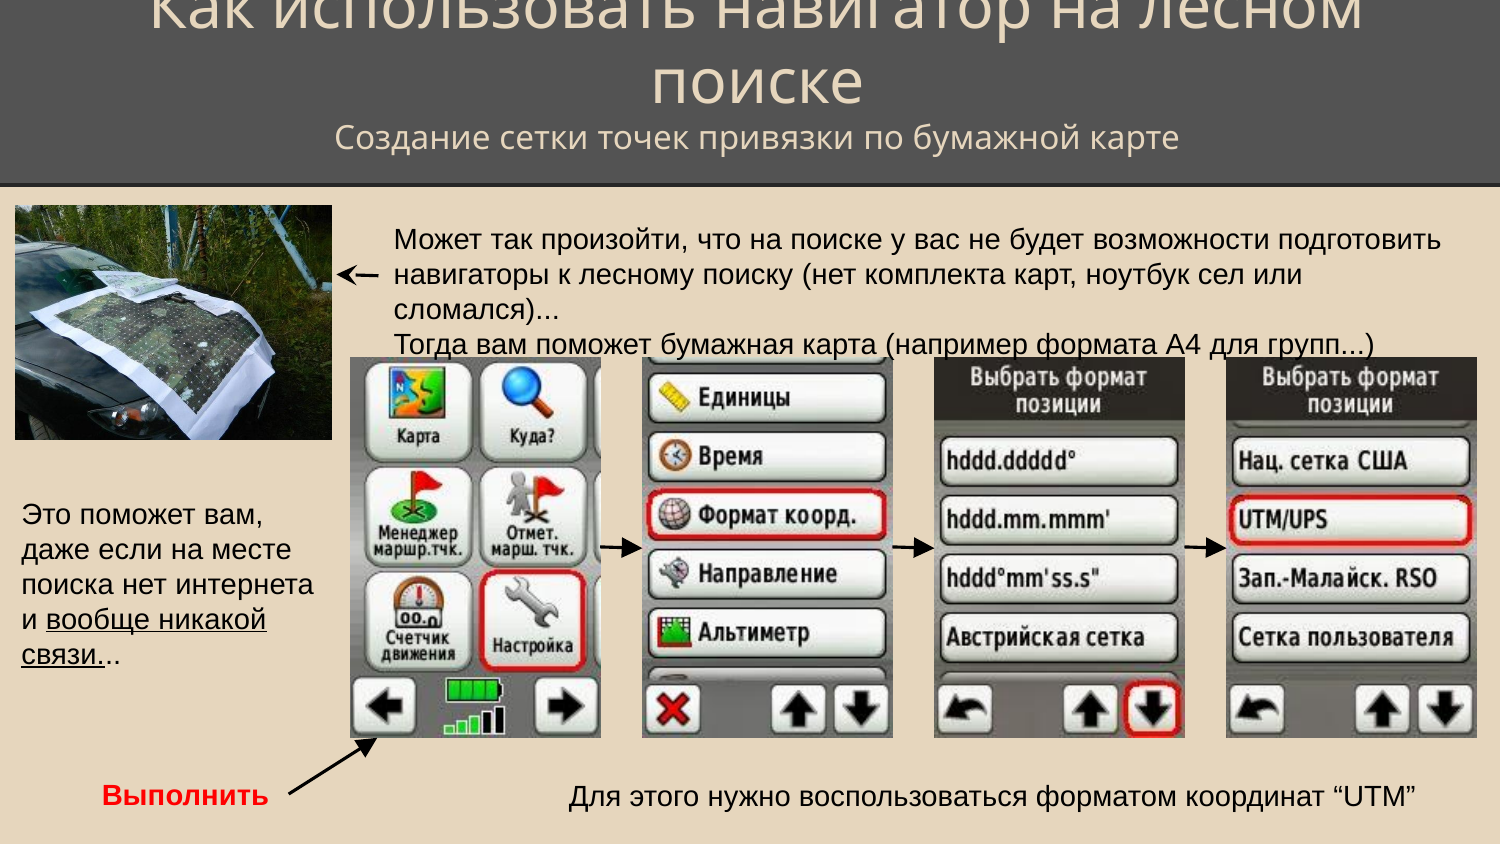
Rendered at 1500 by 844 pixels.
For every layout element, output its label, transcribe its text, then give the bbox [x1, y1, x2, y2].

picture [642, 357, 893, 739]
picture [15, 205, 332, 440]
text_box Для этого нужно воспользоваться форматом координат “UTM” [553, 762, 1477, 826]
picture [349, 357, 601, 739]
text_box Выполнить [86, 769, 289, 819]
picture [934, 357, 1185, 739]
title Как использовать навигатор на лесном поиске Создание сетки точек привязки по бумажной карте [24, 10, 1492, 172]
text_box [288, 737, 378, 795]
text_box Может так произойти, что на поиске у вас не будет возможности подготовить навигаторы к лесному поиску (нет комплекта карт, ноутбук сел или сломался)... Тогда вам поможет бумажная карта (например формата А4 для групп...) [378, 205, 1490, 332]
text_box Это поможет вам, даже если на месте поиска нет интернета и вообще никакой связи... [6, 480, 341, 698]
picture [1226, 357, 1477, 739]
